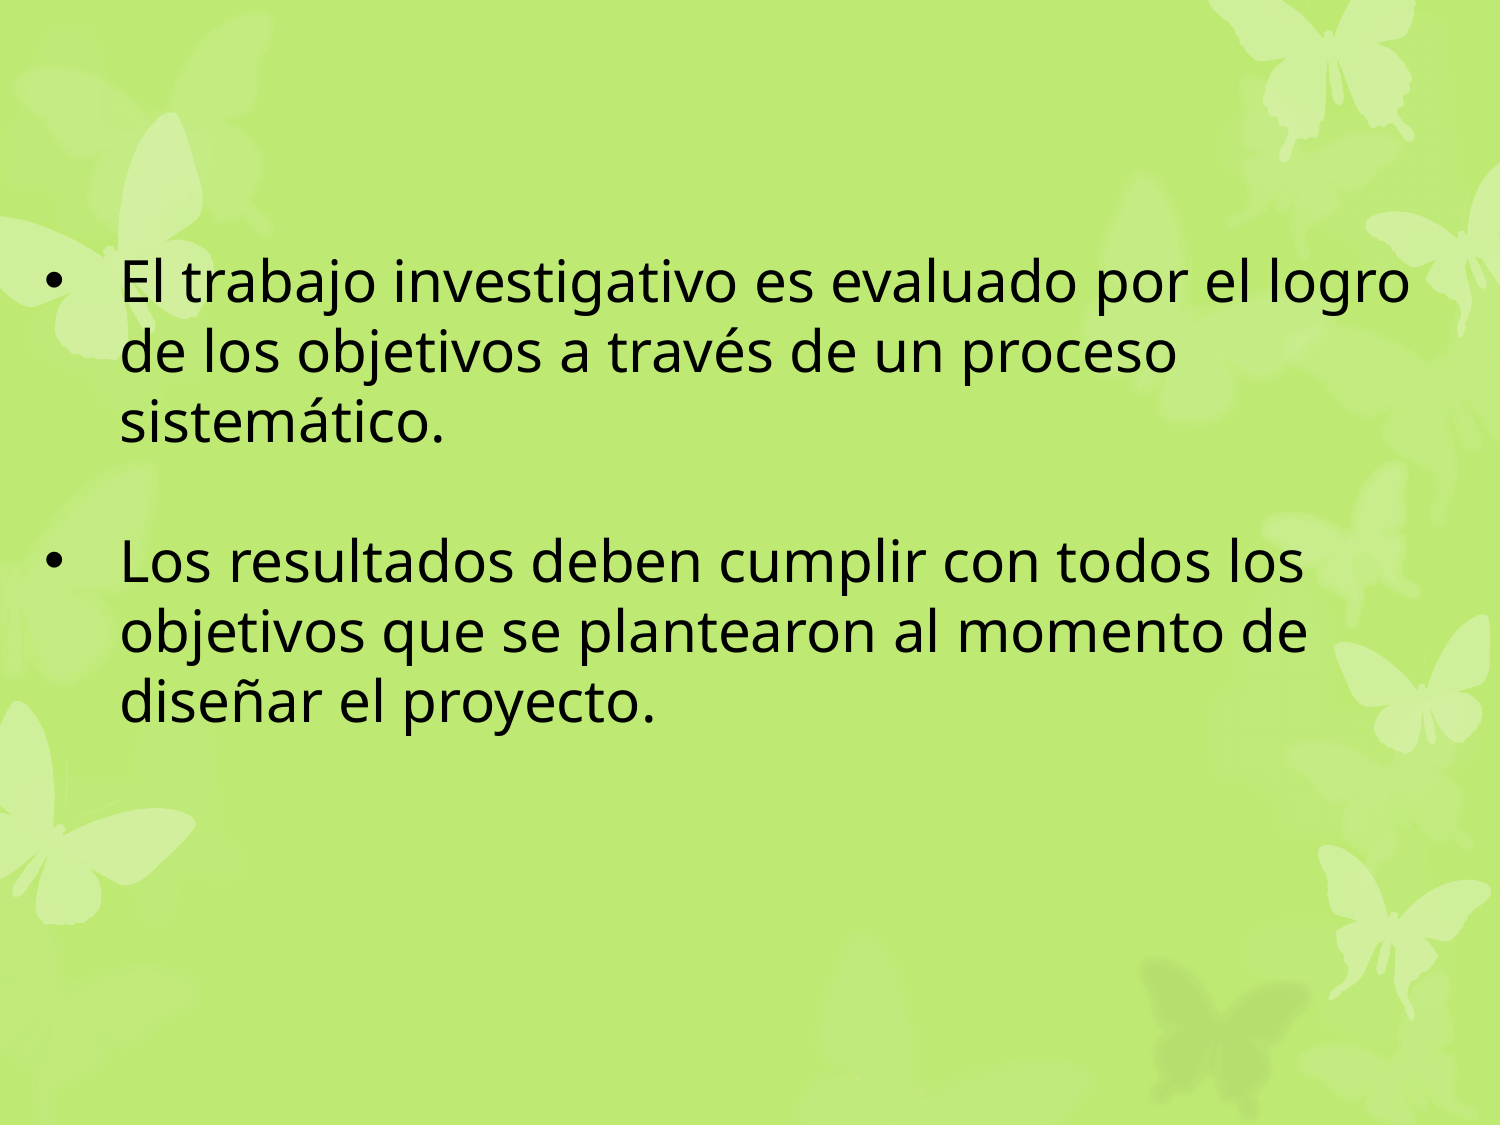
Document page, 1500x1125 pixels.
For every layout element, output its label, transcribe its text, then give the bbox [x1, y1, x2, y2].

text_box El trabajo investigativo es evaluado por el logro de los objetivos a través de un proceso sistemático. Los resultados deben cumplir con todos los objetivos que se plantearon al momento de diseñar el proyecto. [29, 236, 1436, 742]
